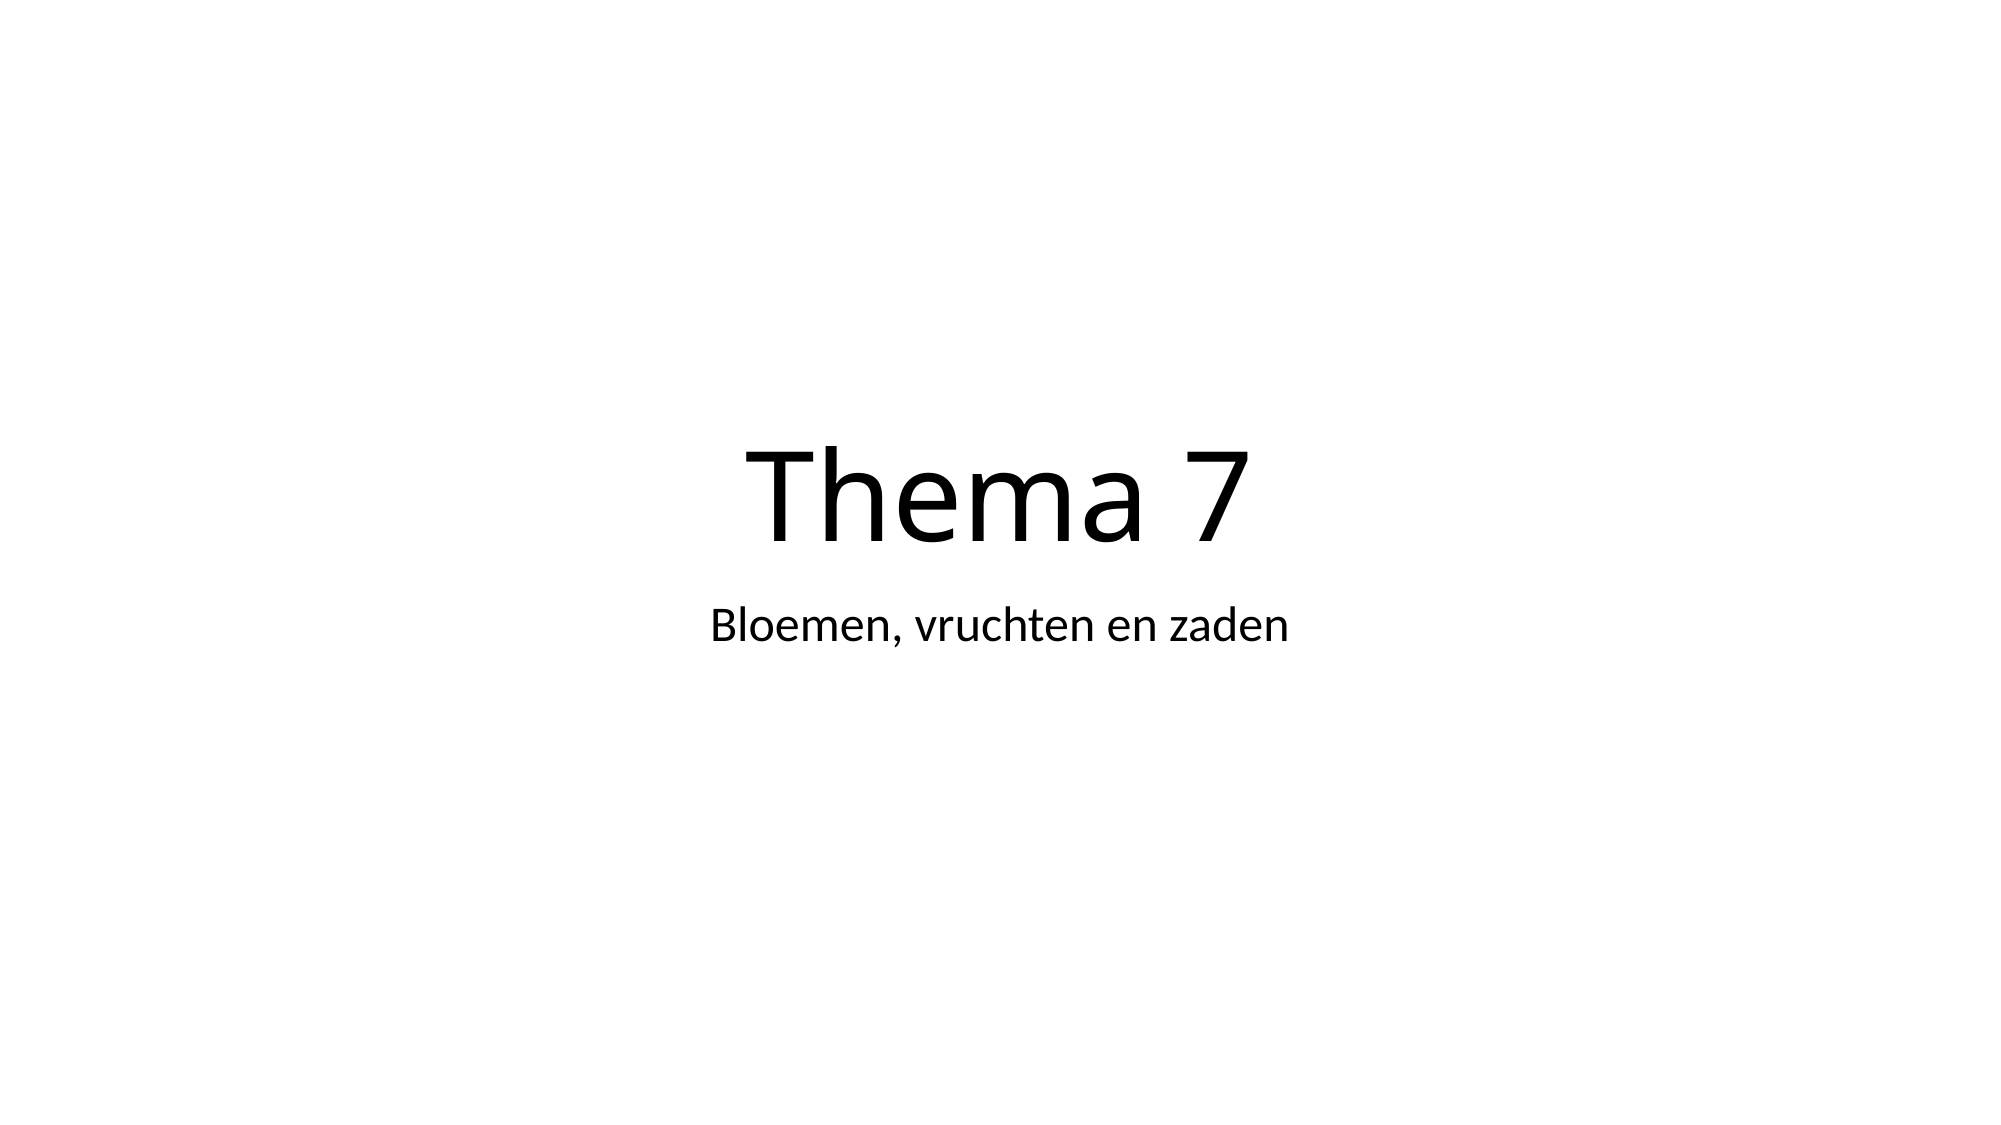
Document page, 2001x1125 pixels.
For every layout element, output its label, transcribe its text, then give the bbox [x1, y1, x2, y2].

title Thema 7 [249, 184, 1750, 576]
subtitle Bloemen, vruchten en zaden [249, 590, 1750, 863]
